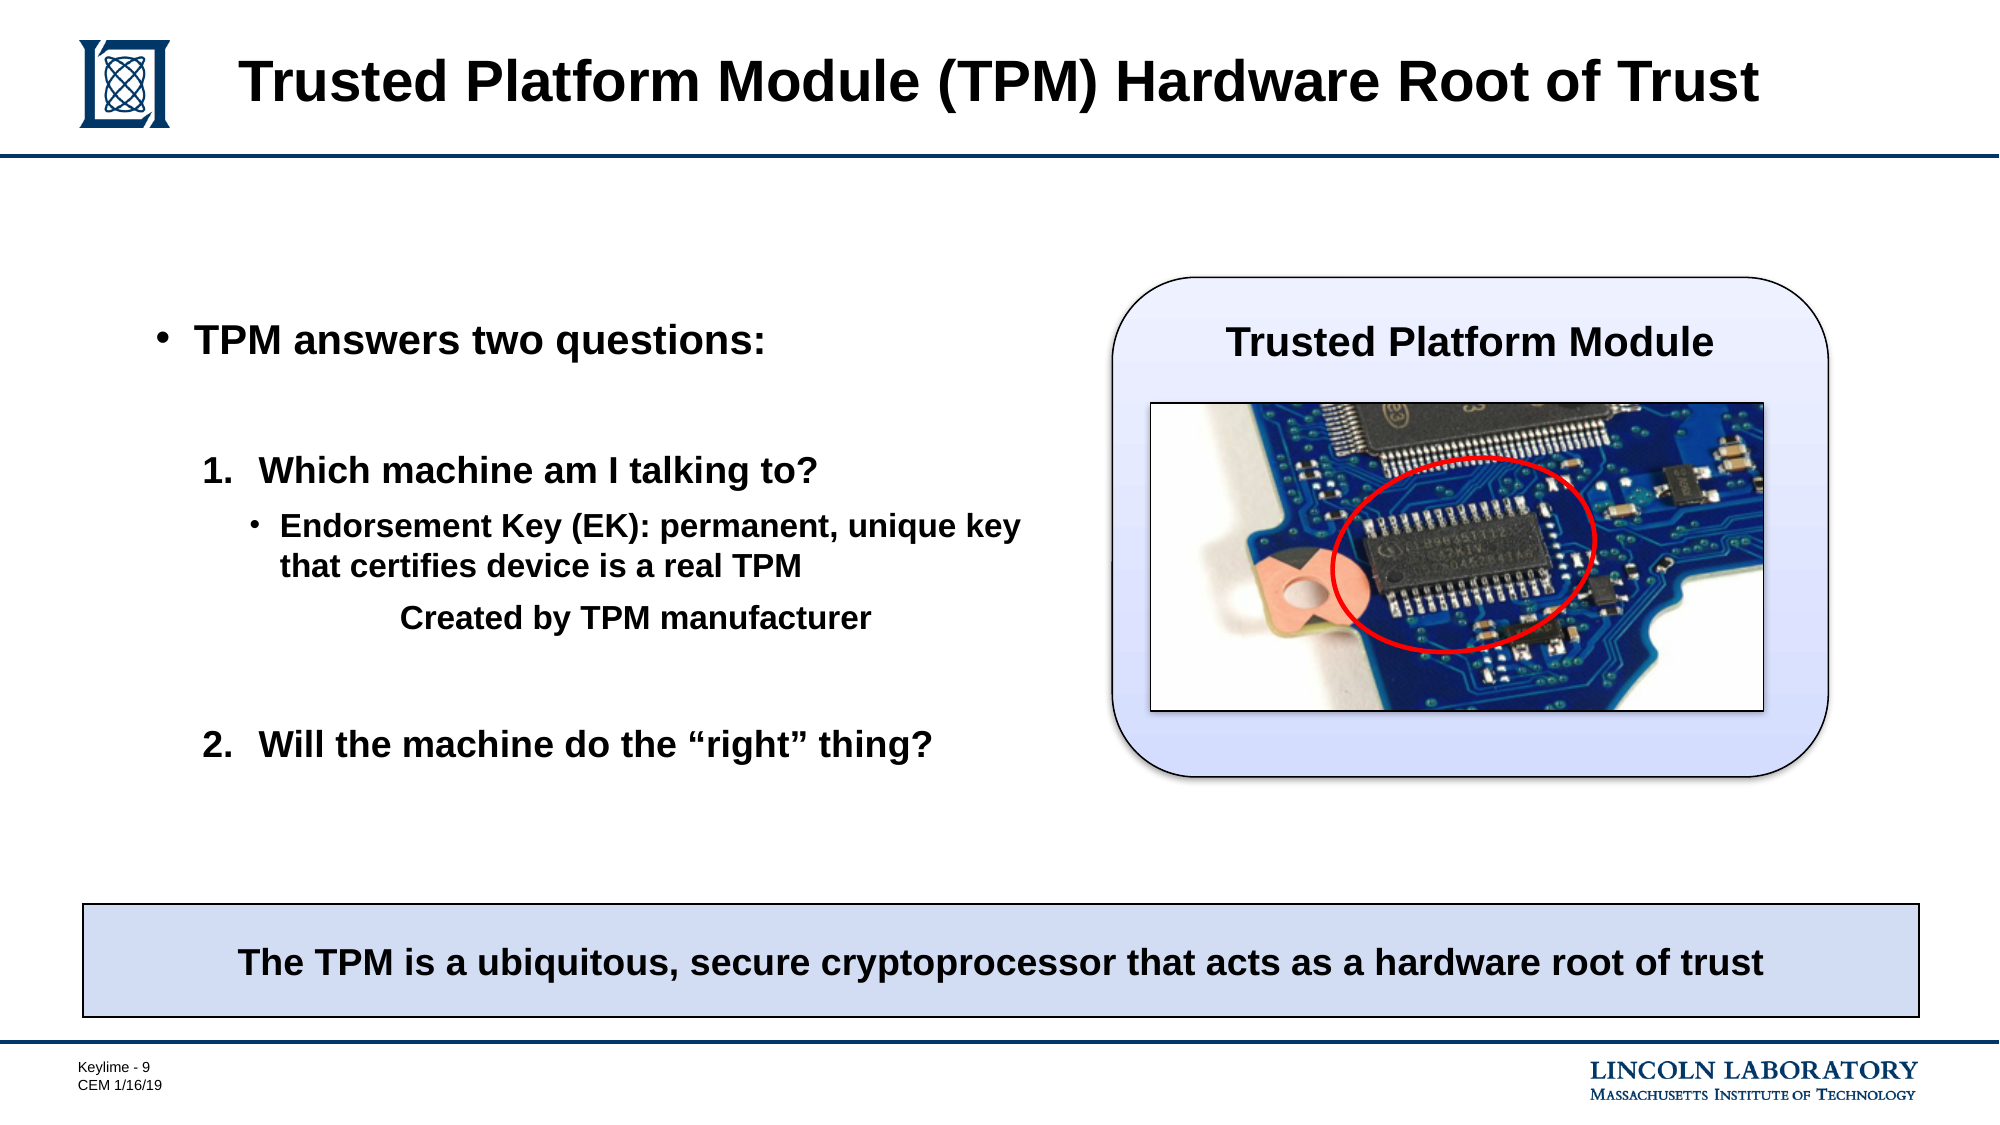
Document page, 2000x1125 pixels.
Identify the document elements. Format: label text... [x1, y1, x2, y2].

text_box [1038, 277, 1902, 778]
text_box The TPM is a ubiquitous, secure cryptoprocessor that acts as a hardware root of trust [83, 903, 1920, 1017]
title Trusted Platform Module (TPM) Hardware Root of Trust [205, 16, 1794, 151]
picture [79, 40, 170, 128]
list TPM answers two questions: Which machine am I talking to? Endorsement Key (EK): permanent, unique key that certifies device is a real TPM Created by TPM manufacturer Will the machine do the “right” thing? [140, 305, 1033, 777]
picture [1588, 1061, 1918, 1100]
